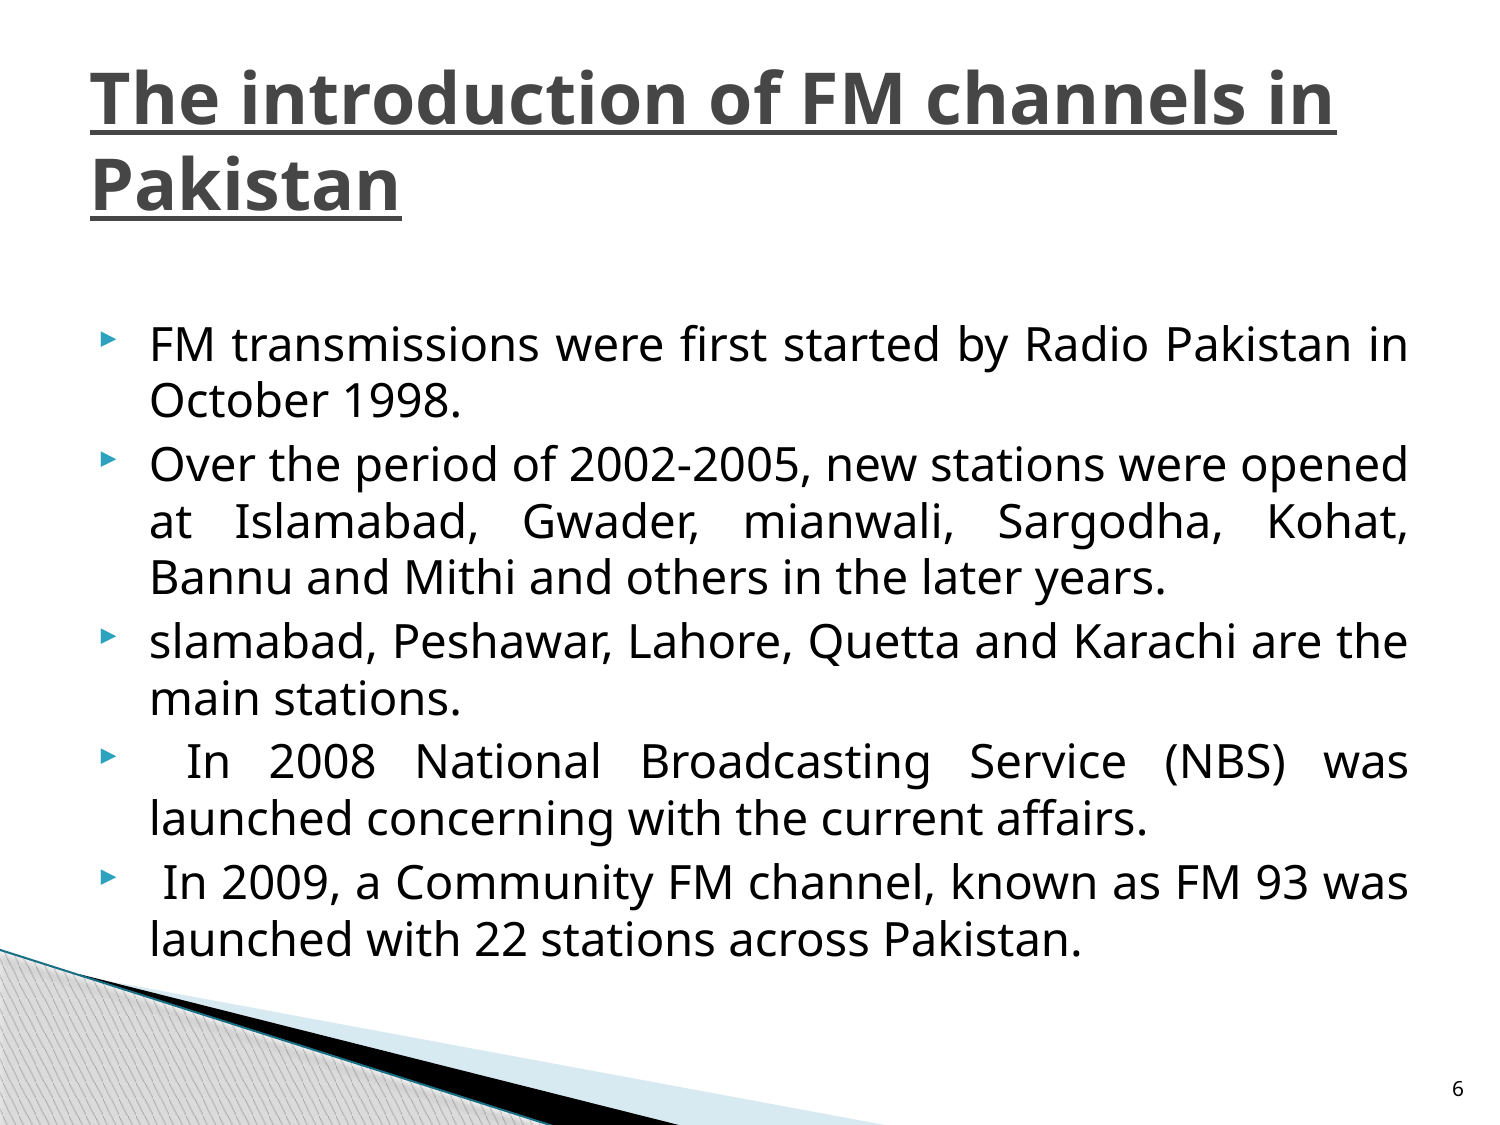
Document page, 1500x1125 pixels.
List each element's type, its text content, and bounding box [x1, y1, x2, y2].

slide_number 6 [1418, 1051, 1479, 1112]
title The introduction of FM channels in Pakistan [75, 45, 1425, 233]
list FM transmissions were first started by Radio Pakistan in October 1998. Over the period of 2002-2005, new stations were opened at Islamabad, Gwader, mianwali, Sargodha, Kohat, Bannu and Mithi and others in the later years. slamabad, Peshawar, Lahore, Quetta and Karachi are the main stations. In 2008 National Broadcasting Service (NBS) was launched concerning with the current affairs. In 2009, a Community FM channel, known as FM 93 was launched with 22 stations across Pakistan. [75, 243, 1425, 986]
